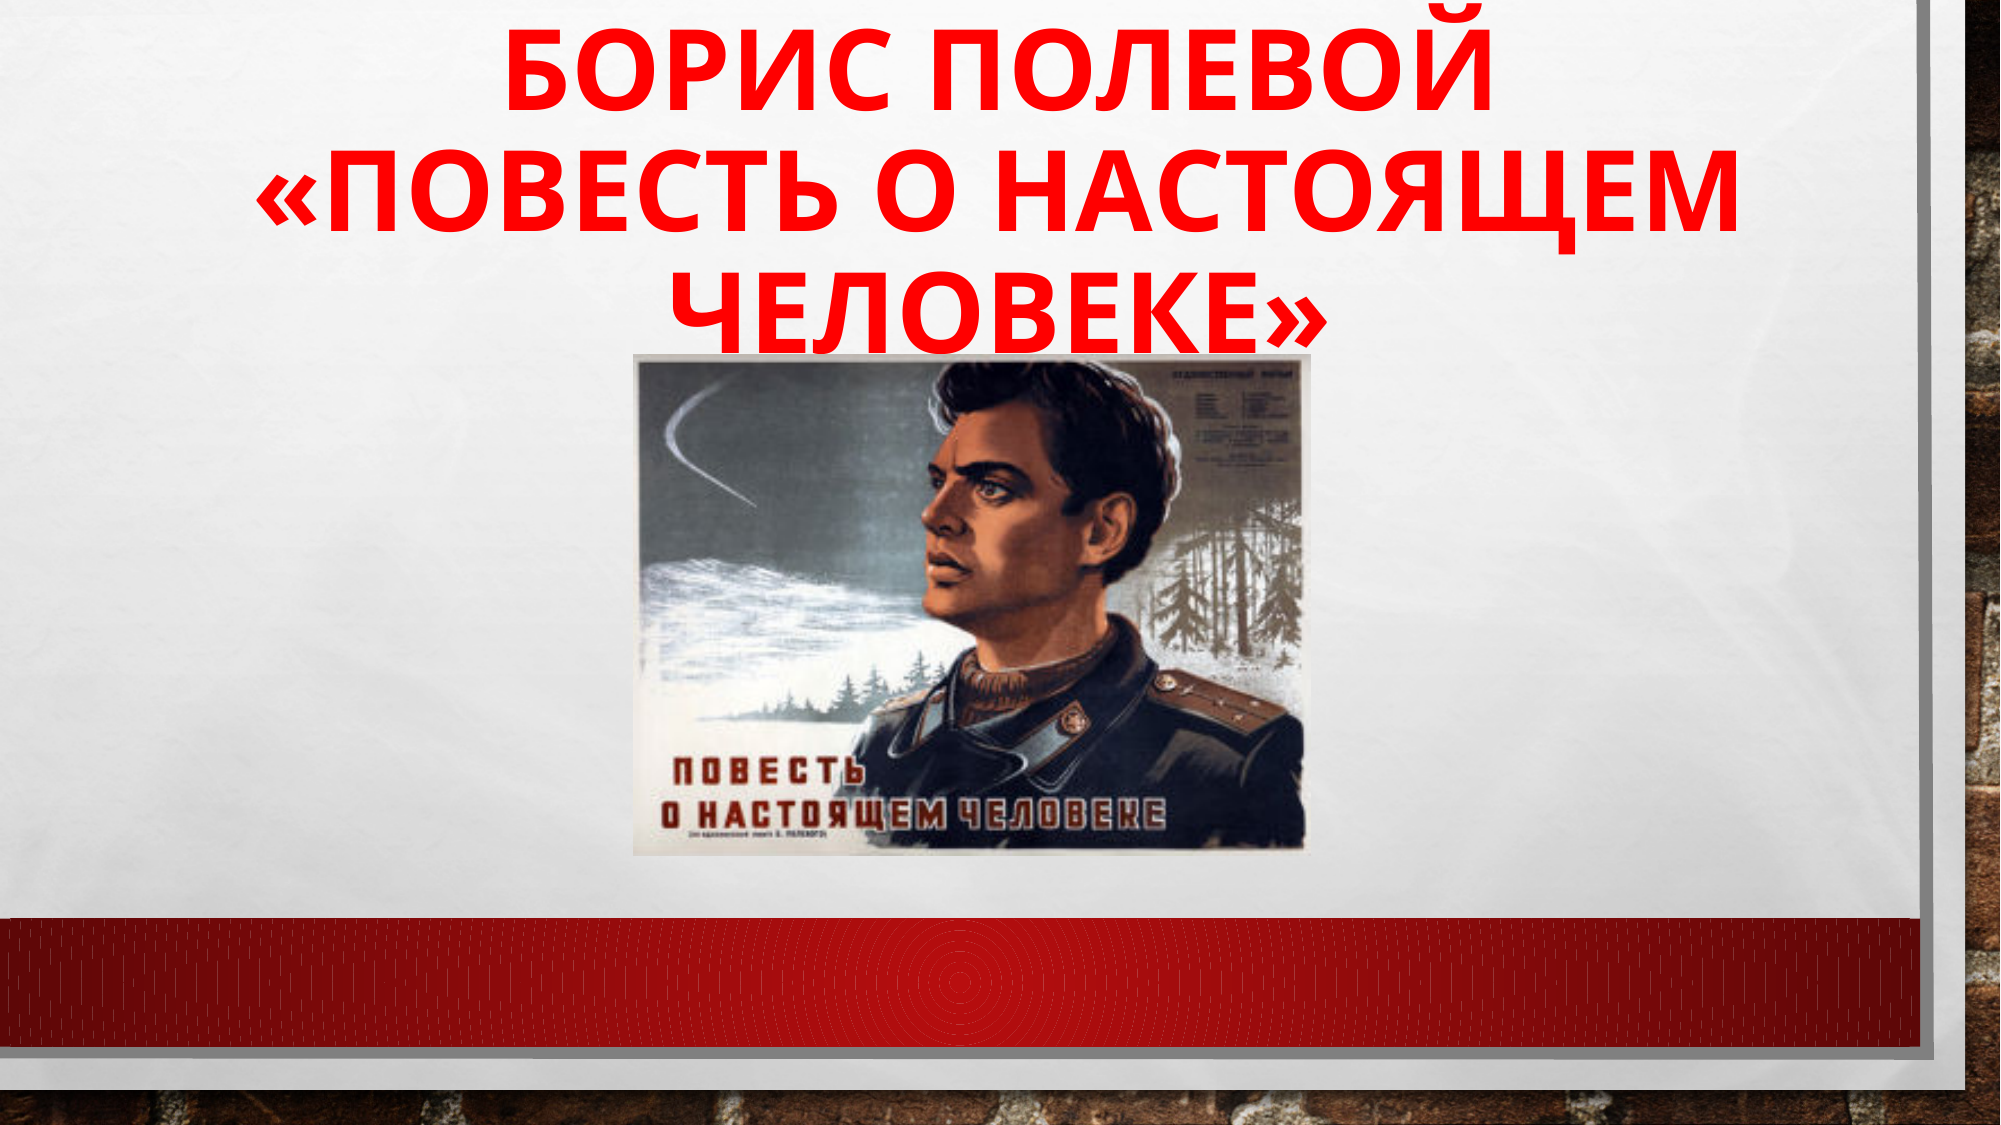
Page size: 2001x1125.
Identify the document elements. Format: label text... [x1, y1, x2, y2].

title Борис Полевой «Повесть о настоящем человеке» [137, 59, 1863, 332]
picture [0, 0, 2000, 1125]
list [632, 353, 1312, 857]
